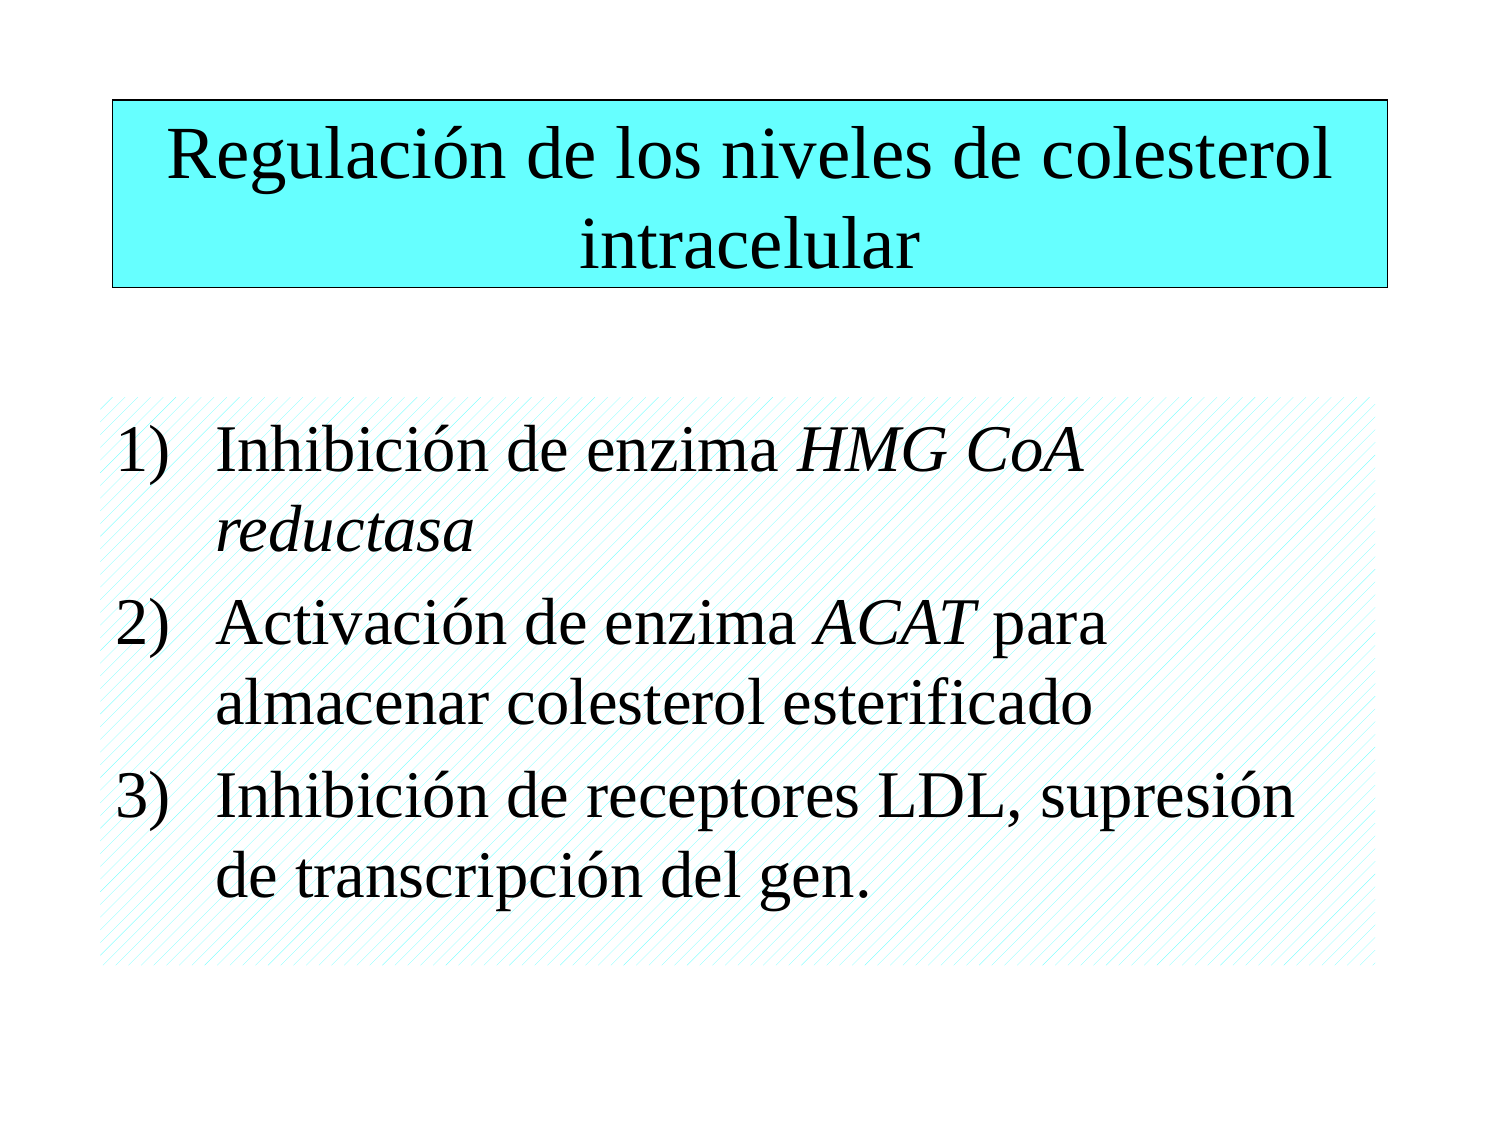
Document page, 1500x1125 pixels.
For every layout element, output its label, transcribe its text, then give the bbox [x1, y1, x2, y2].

list Inhibición de enzima HMG CoA reductasa Activación de enzima ACAT para almacenar colesterol esterificado Inhibición de receptores LDL, supresión de transcripción del gen. [100, 396, 1376, 966]
title Regulación de los niveles de colesterol intracelular [112, 99, 1388, 288]
